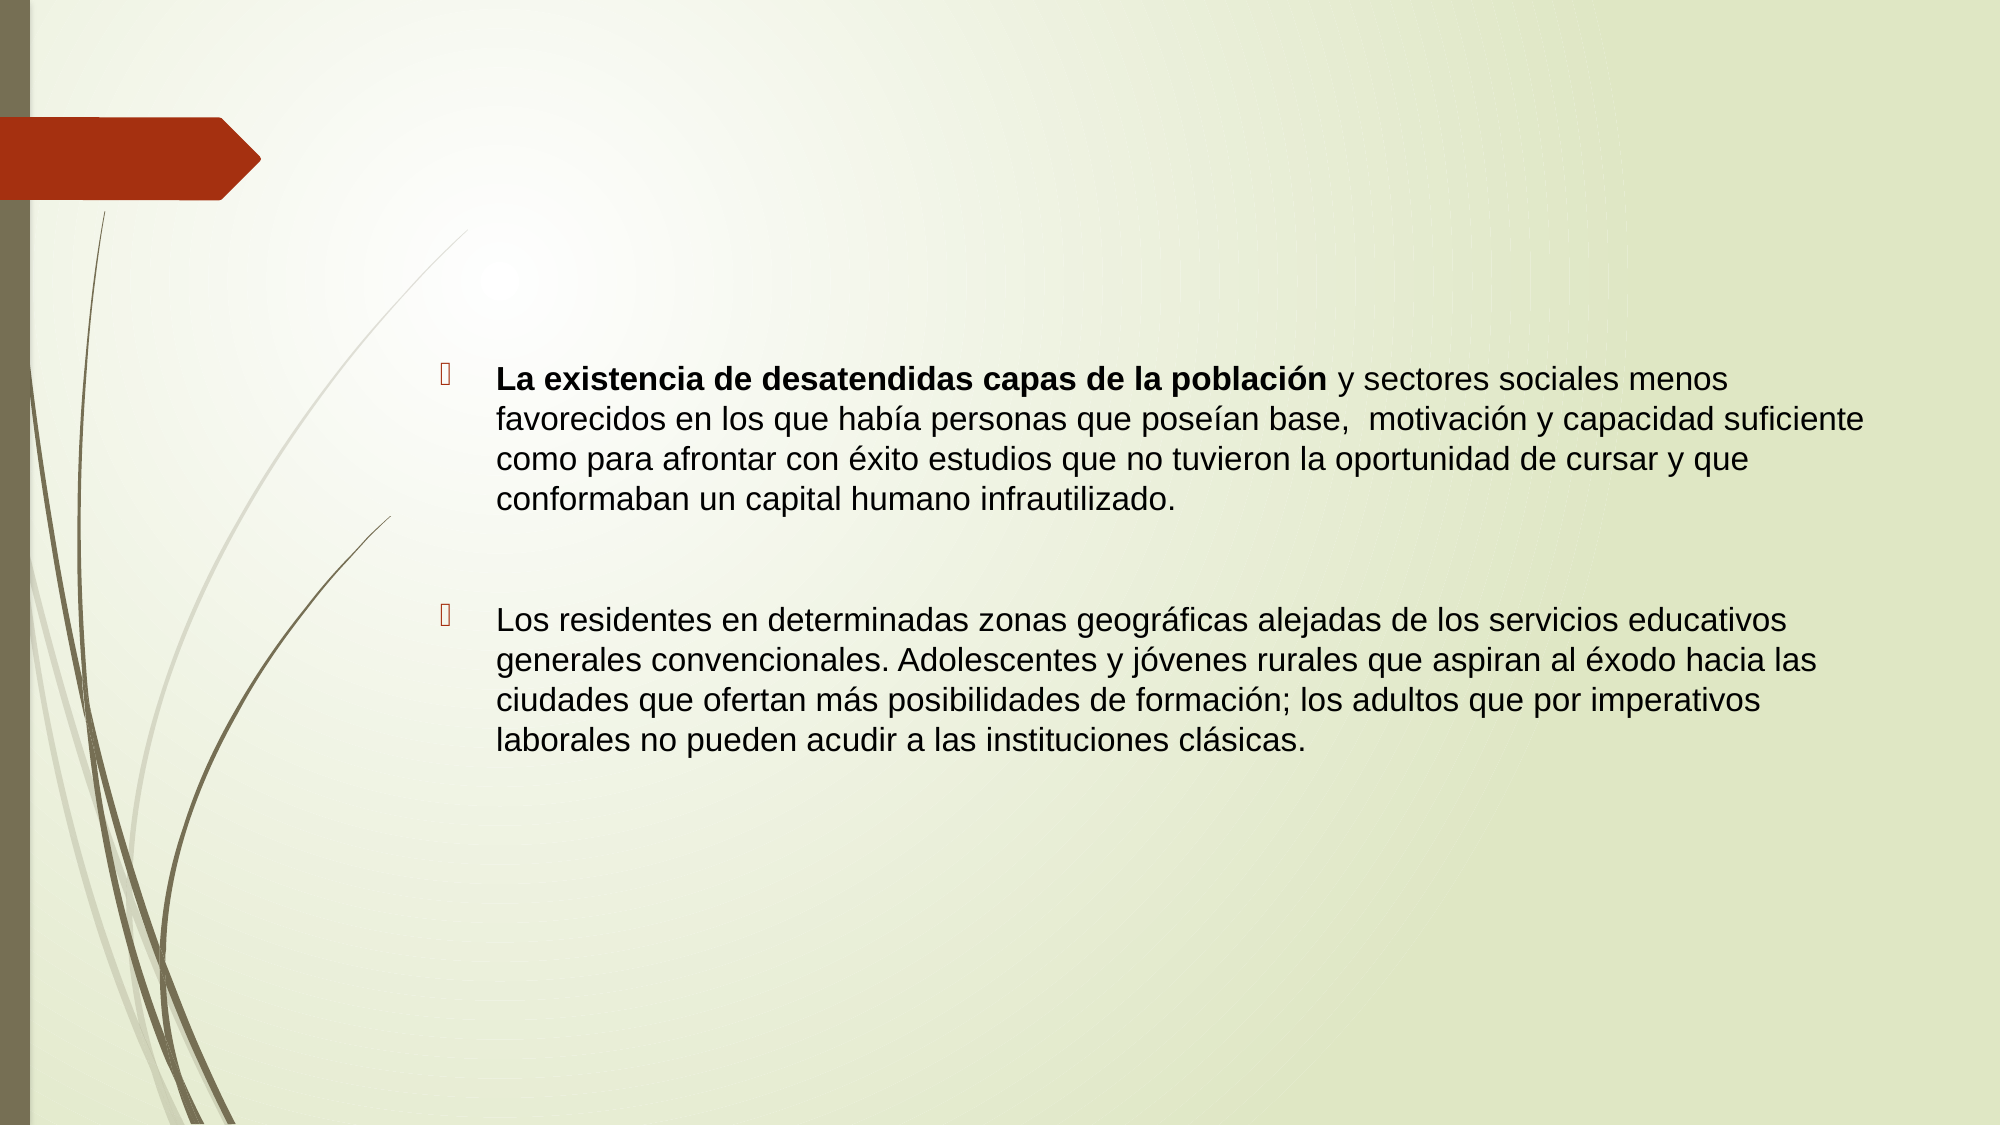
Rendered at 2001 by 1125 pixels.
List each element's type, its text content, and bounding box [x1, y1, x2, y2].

list La existencia de desatendidas capas de la población y sectores sociales menos favorecidos en los que había personas que poseían base, motivación y capacidad suficiente como para afrontar con éxito estudios que no tuvieron la oportunidad de cursar y que conformaban un capital humano infrautilizado. Los residentes en determinadas zonas geográficas alejadas de los servicios educativos generales convencionales. Adolescentes y jóvenes rurales que aspiran al éxodo hacia las ciudades que ofertan más posibilidades de formación; los adultos que por imperativos laborales no pueden acudir a las instituciones clásicas. [424, 350, 1888, 970]
